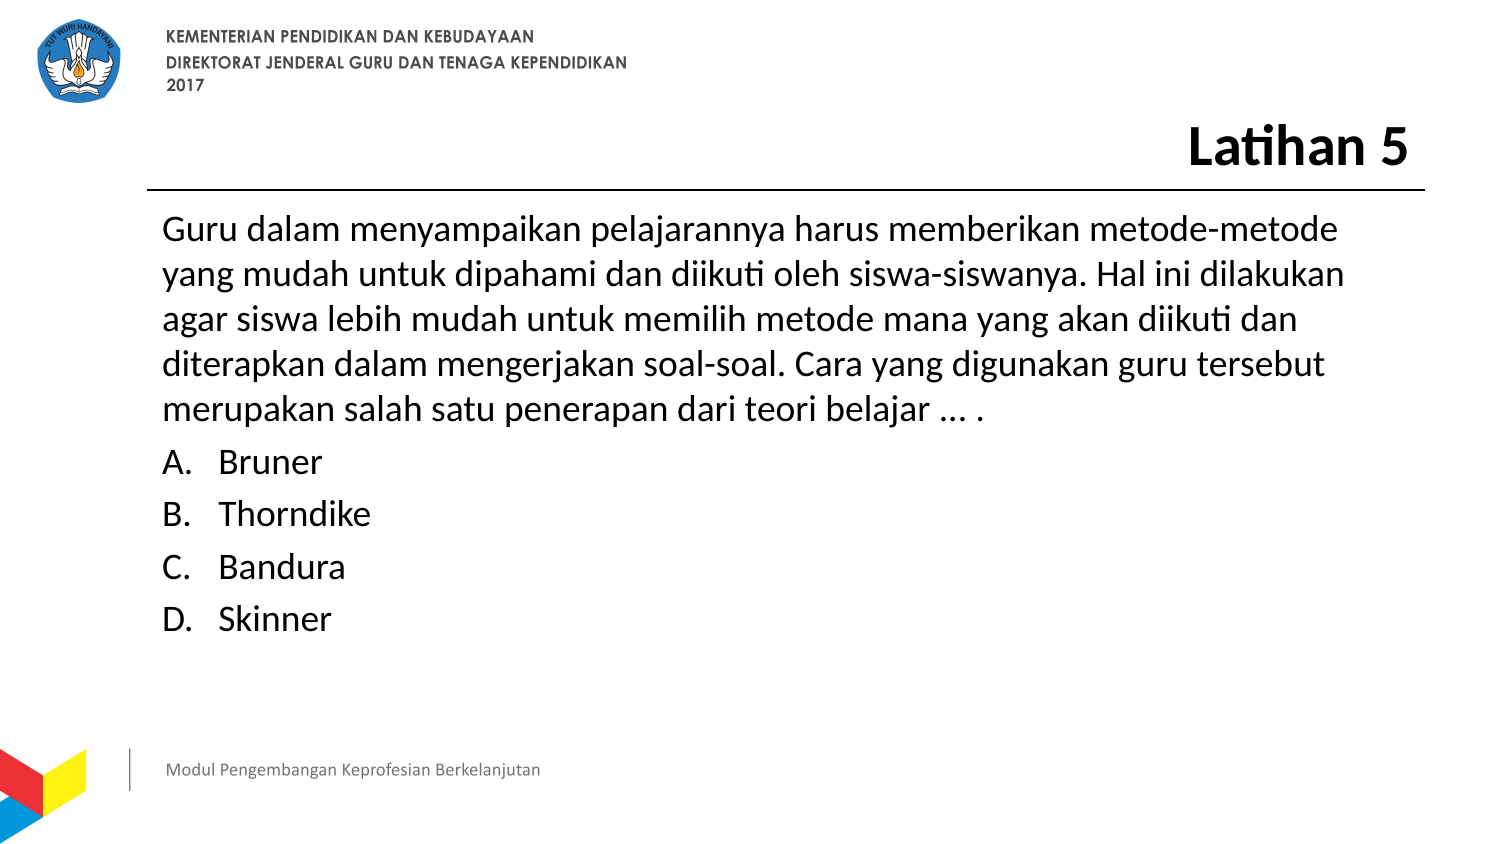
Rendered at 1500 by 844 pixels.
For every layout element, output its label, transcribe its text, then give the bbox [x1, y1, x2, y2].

picture [0, 0, 1498, 844]
title Latihan 5 [147, 99, 1425, 185]
list Guru dalam menyampaikan pelajarannya harus memberikan metode-metode yang mudah untuk dipahami dan diikuti oleh siswa-siswanya. Hal ini dilakukan agar siswa lebih mudah untuk memilih metode mana yang akan diikuti dan diterapkan dalam mengerjakan soal-soal. Cara yang digunakan guru tersebut merupakan salah satu penerapan dari teori belajar ... . Bruner Thorndike Bandura Skinner [147, 196, 1425, 754]
